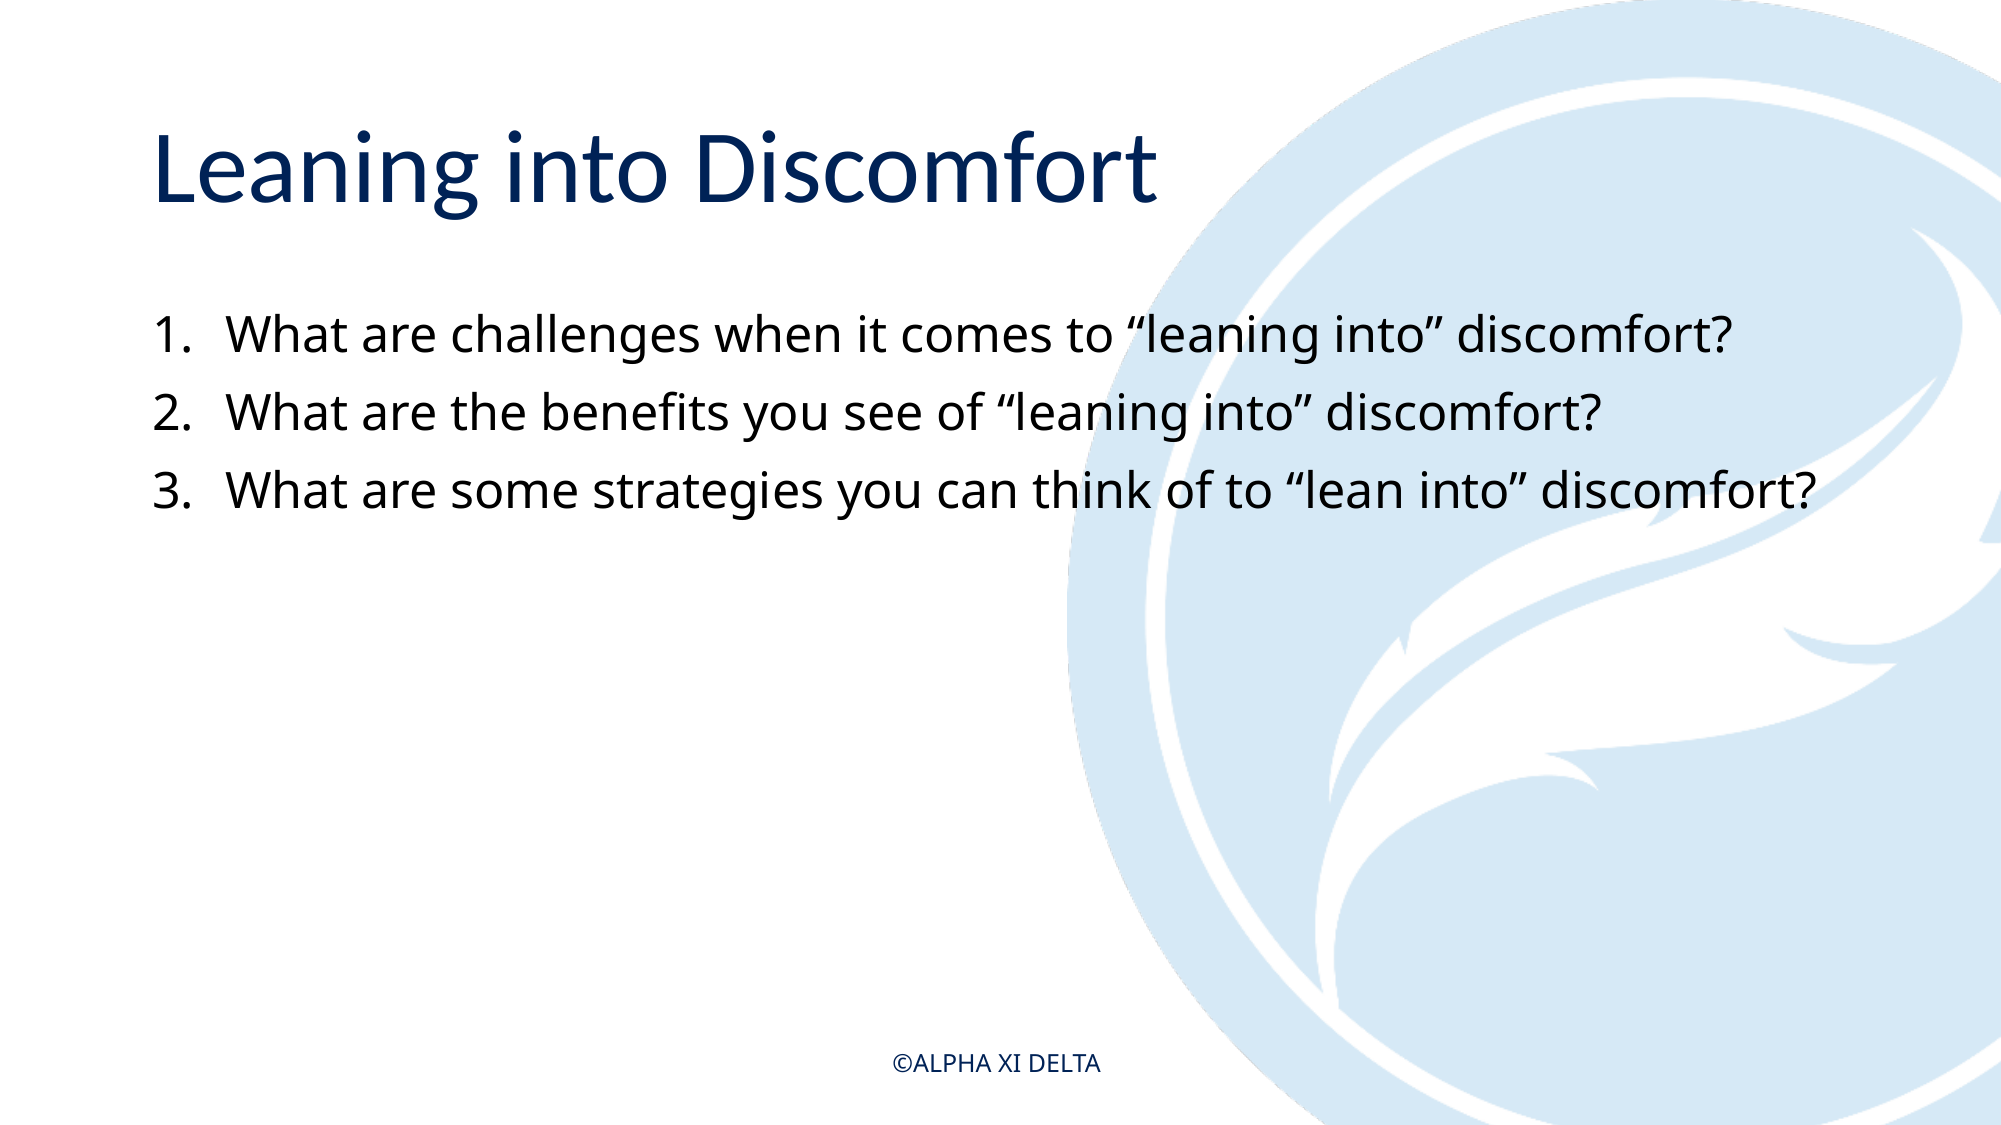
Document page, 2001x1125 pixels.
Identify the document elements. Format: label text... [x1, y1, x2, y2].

footer ©ALPHA XI DELTA [137, 1032, 1863, 1092]
title Leaning into Discomfort [137, 59, 1863, 278]
list What are challenges when it comes to “leaning into” discomfort? What are the benefits you see of “leaning into” discomfort? What are some strategies you can think of to “lean into” discomfort? [137, 278, 1863, 565]
